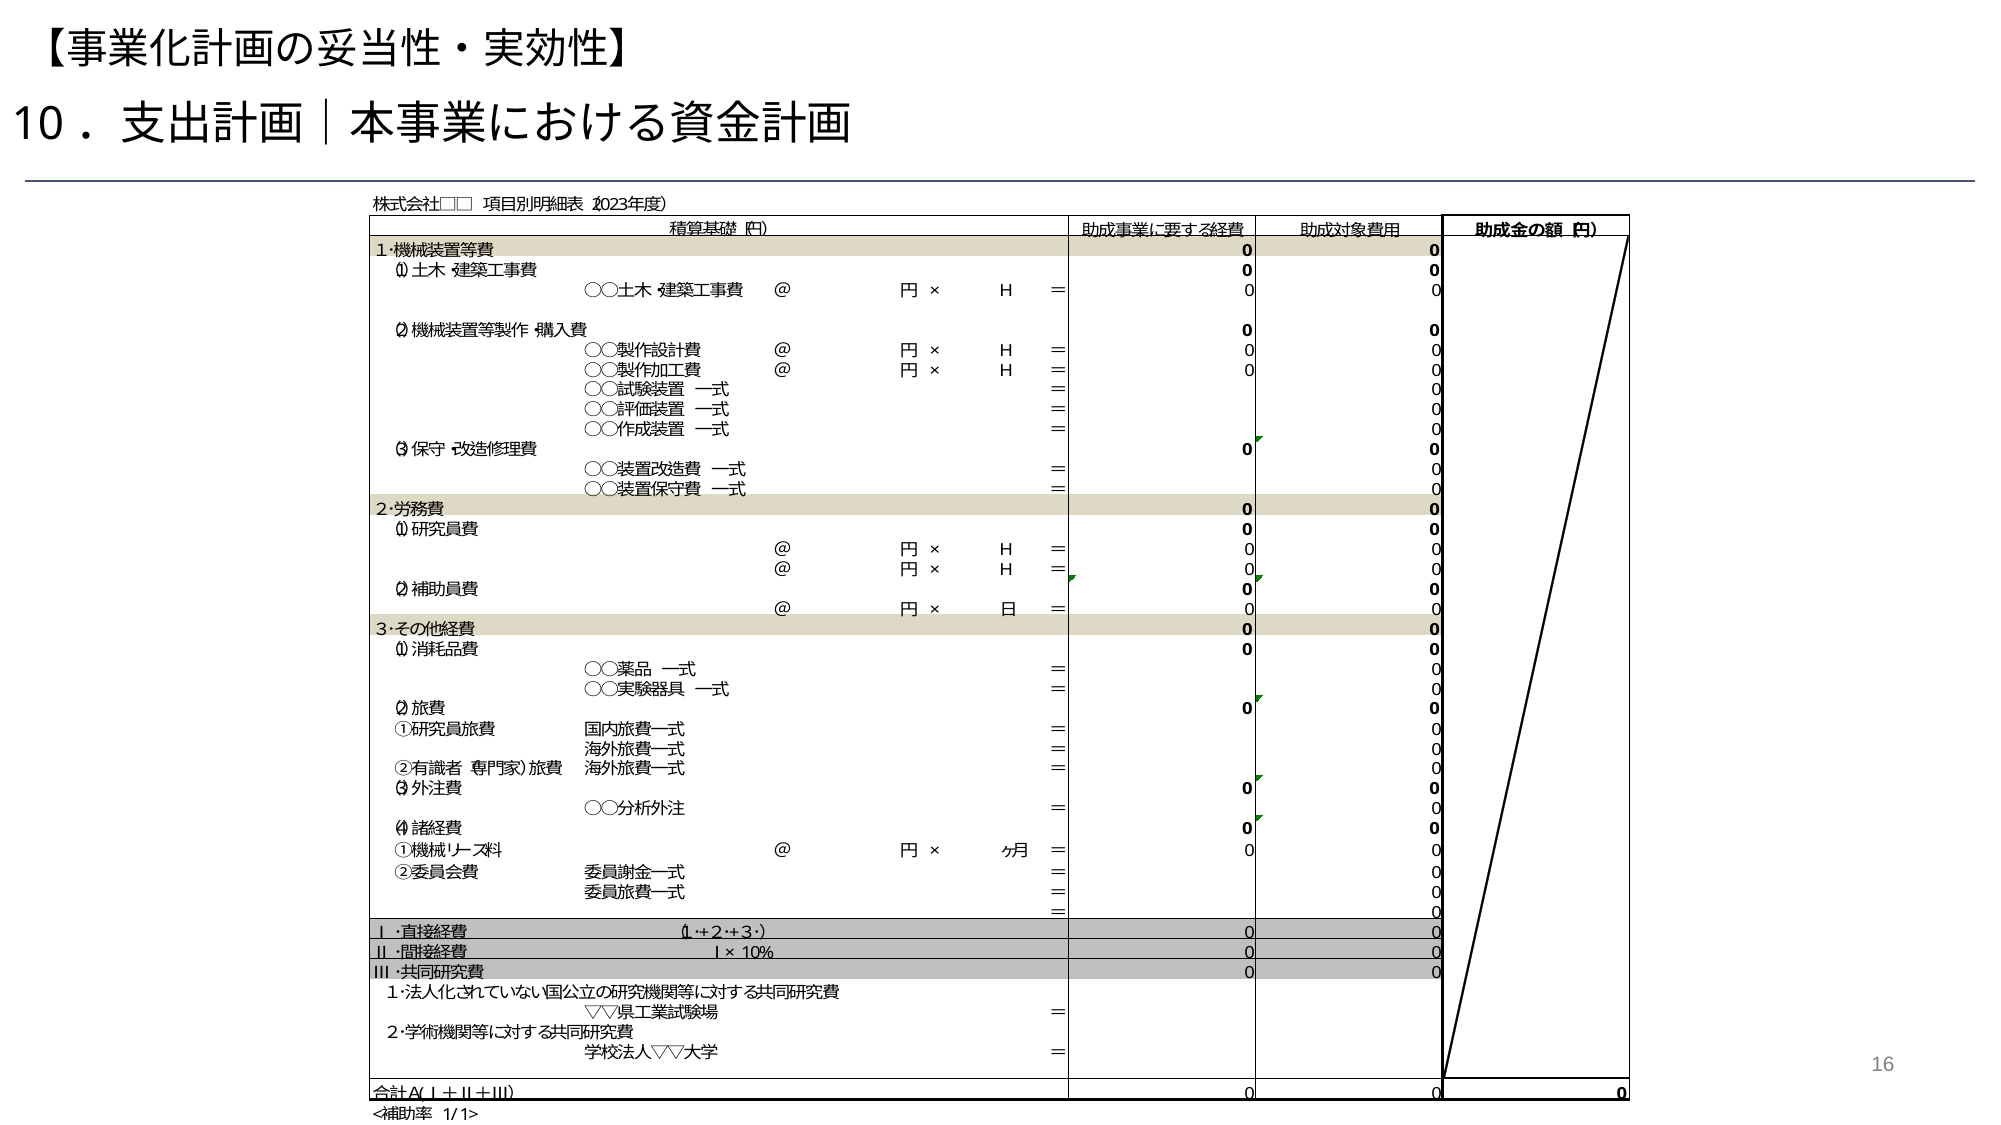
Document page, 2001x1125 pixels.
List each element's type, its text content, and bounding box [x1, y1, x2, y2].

text_box 10．支出計画｜本事業における資金計画 [11, 100, 853, 150]
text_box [368, 186, 1632, 1121]
text_box 【事業化計画の妥当性・実効性】 [24, 28, 1818, 74]
